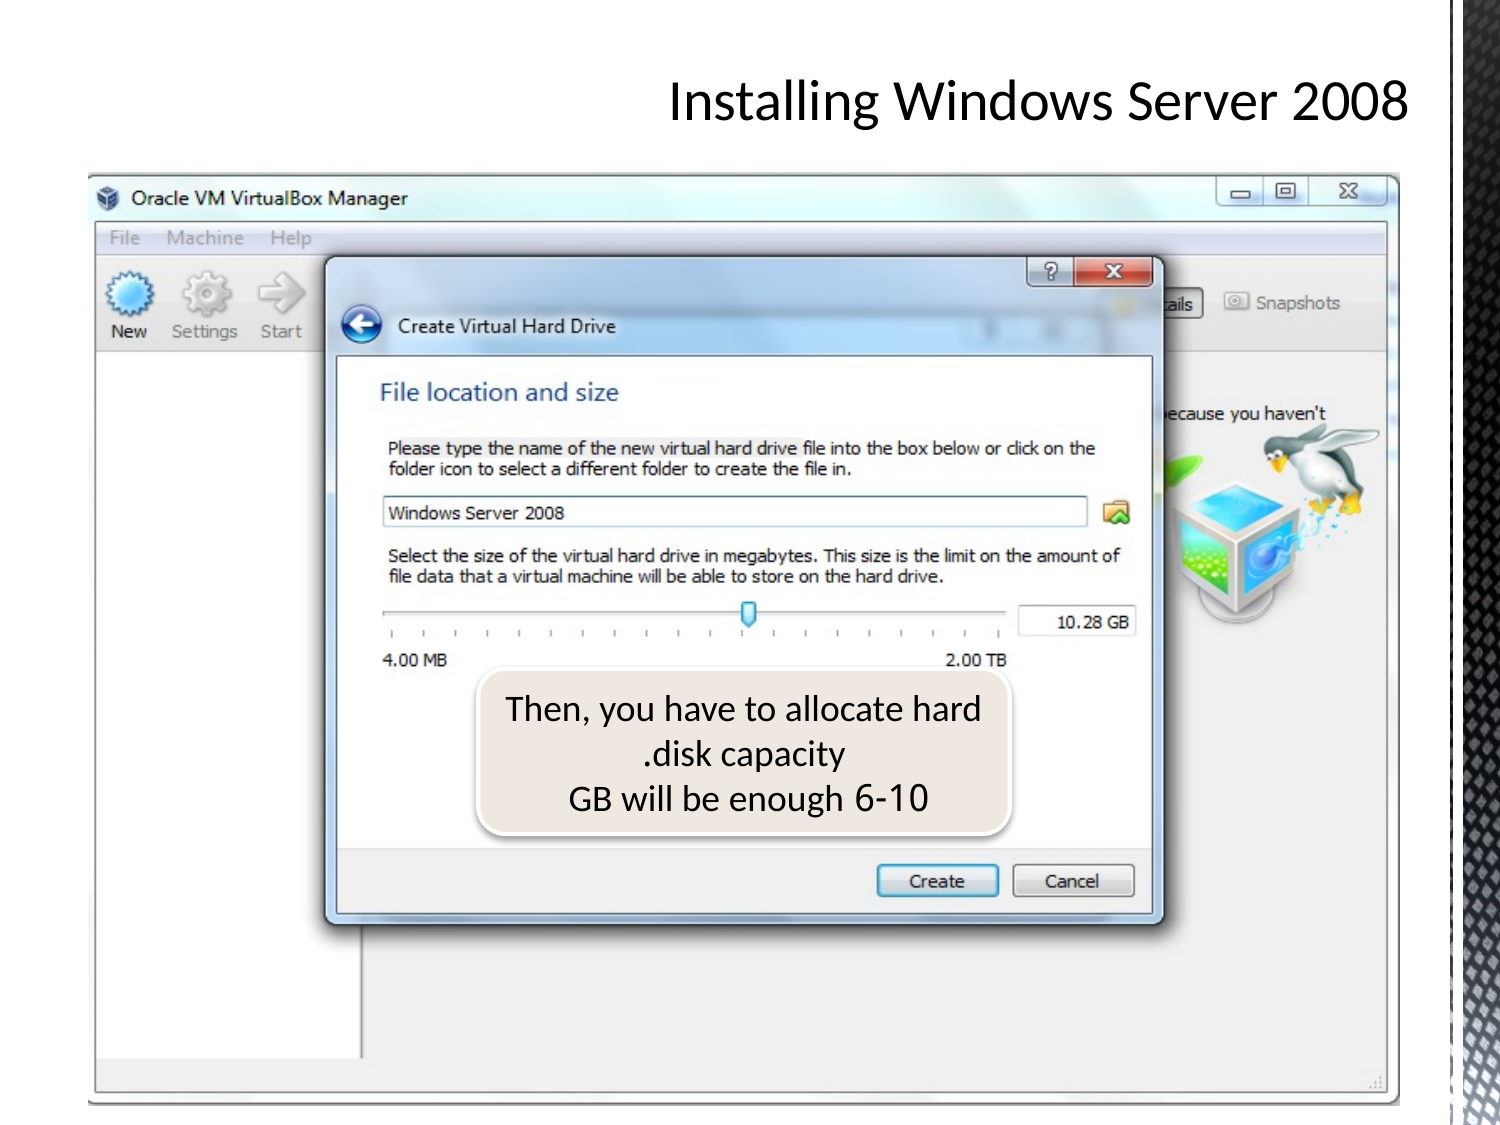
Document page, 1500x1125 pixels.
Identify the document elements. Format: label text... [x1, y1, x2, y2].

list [88, 172, 1400, 1107]
picture [1447, 0, 1500, 1125]
title Installing Windows Server 2008 [75, 45, 1425, 149]
